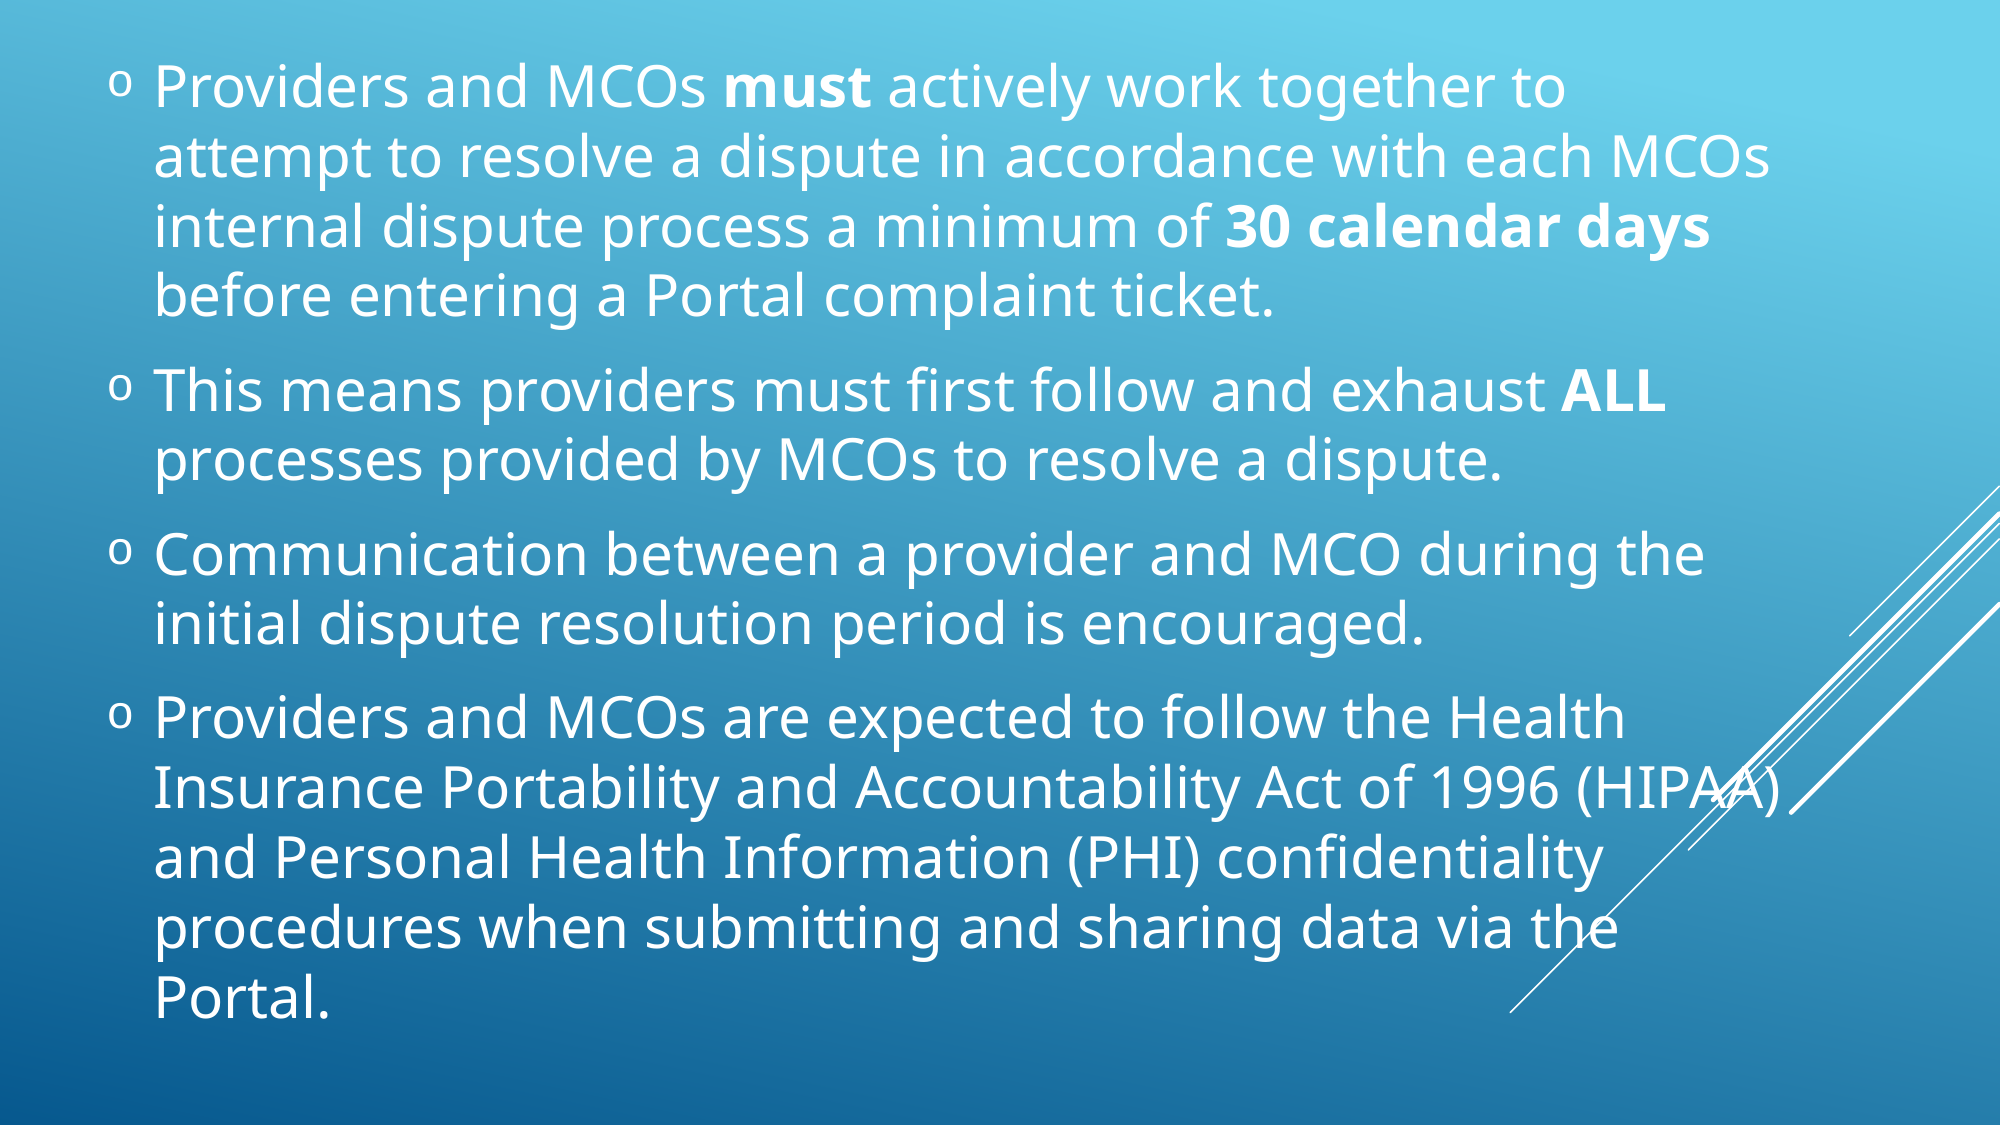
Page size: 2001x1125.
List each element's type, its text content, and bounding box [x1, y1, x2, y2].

list Providers and MCOs must actively work together to attempt to resolve a dispute in accordance with each MCOs internal dispute process a minimum of 30 calendar days before entering a Portal complaint ticket. This means providers must first follow and exhaust ALL processes provided by MCOs to resolve a dispute. Communication between a provider and MCO during the initial dispute resolution period is encouraged. Providers and MCOs are expected to follow the Health Insurance Portability and Accountability Act of 1996 (HIPAA) and Personal Health Information (PHI) confidentiality procedures when submitting and sharing data via the Portal. [91, 24, 1806, 1055]
